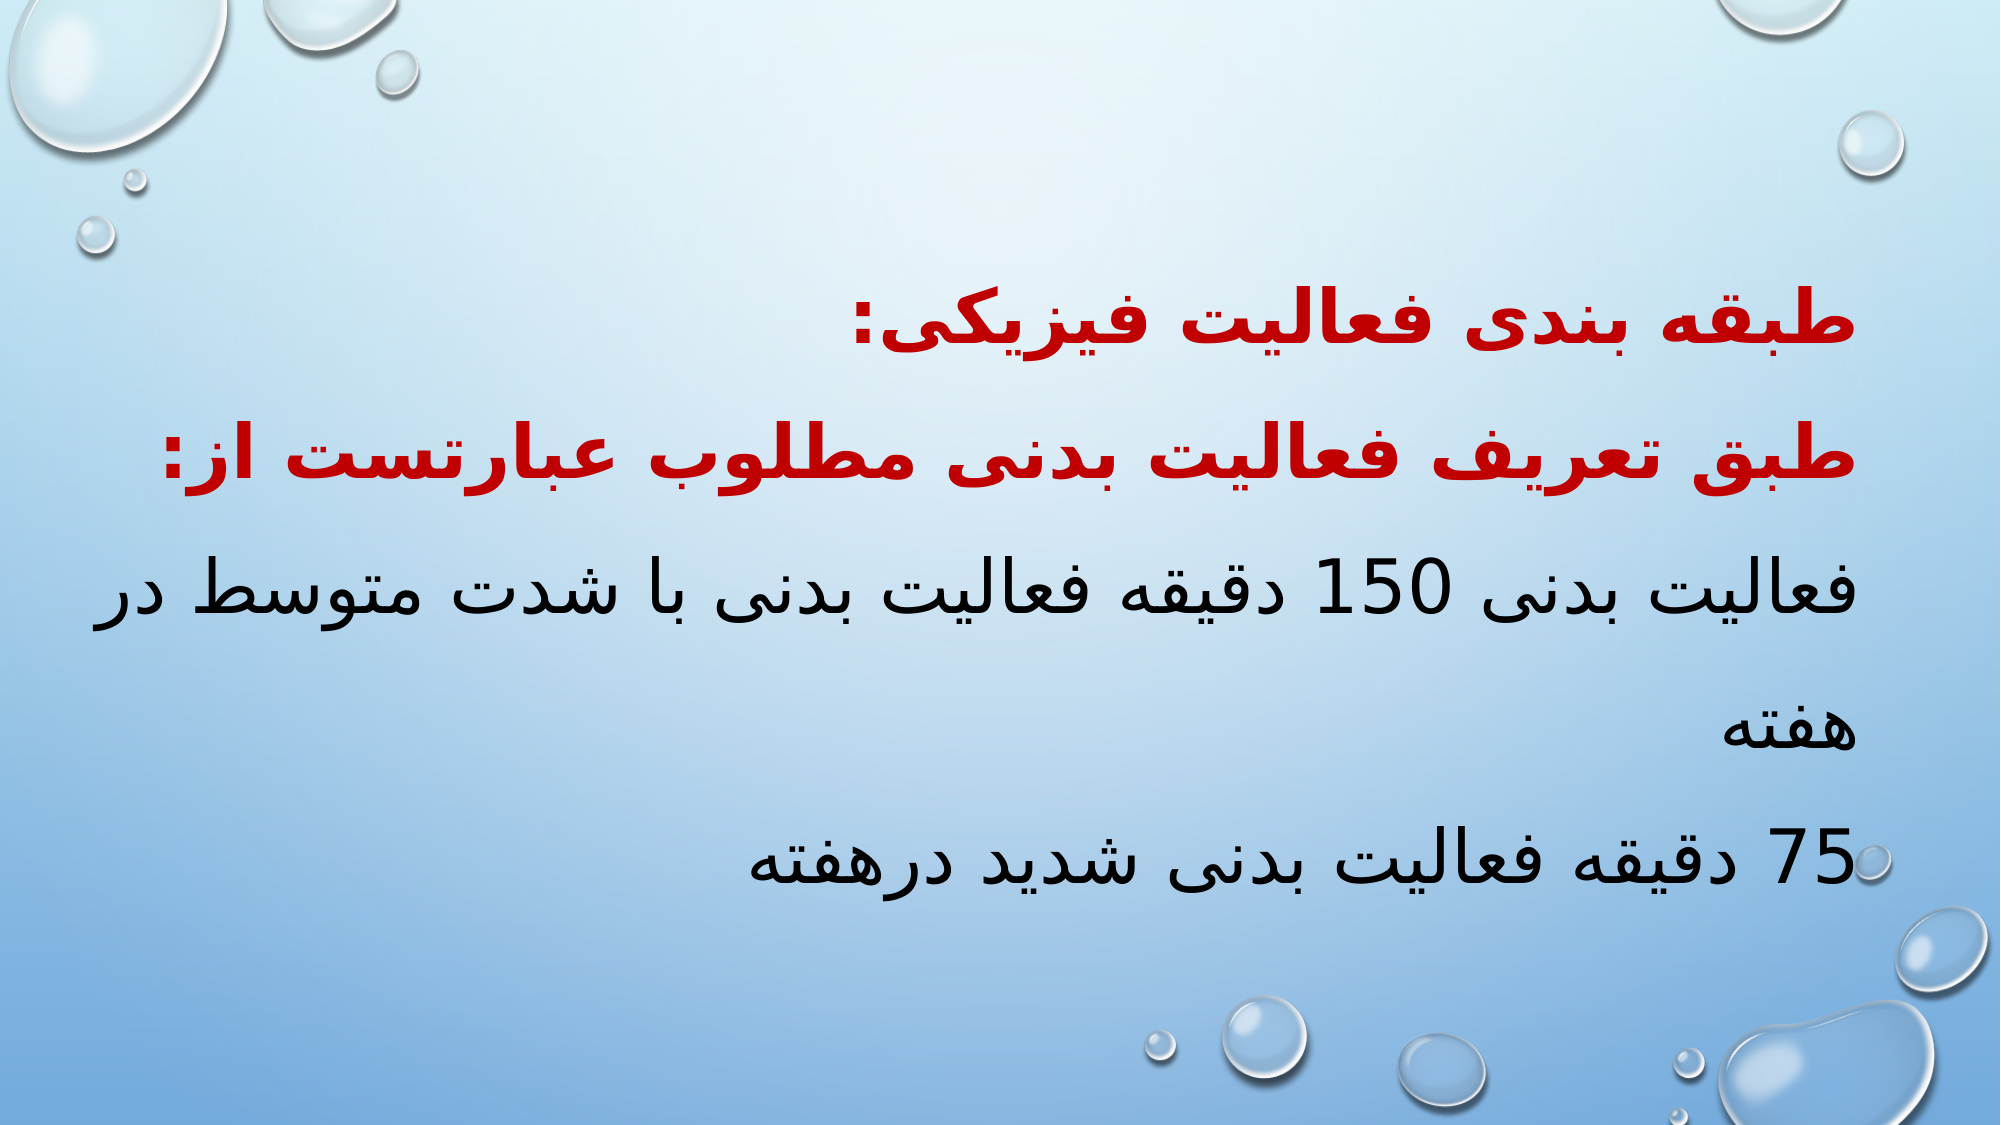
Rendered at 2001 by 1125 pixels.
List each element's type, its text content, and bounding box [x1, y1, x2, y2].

picture [0, 0, 2000, 1125]
title طبقه بندی فعالیت فیزیکی: طبق تعریف فعالیت بدنی مطلوب عبارتست از: فعالیت بدنی 150 دقیقه فعالیت بدنی با شدت متوسط در هفته 75 دقیقه فعالیت بدنی شدید درهفته [79, 84, 1875, 1038]
